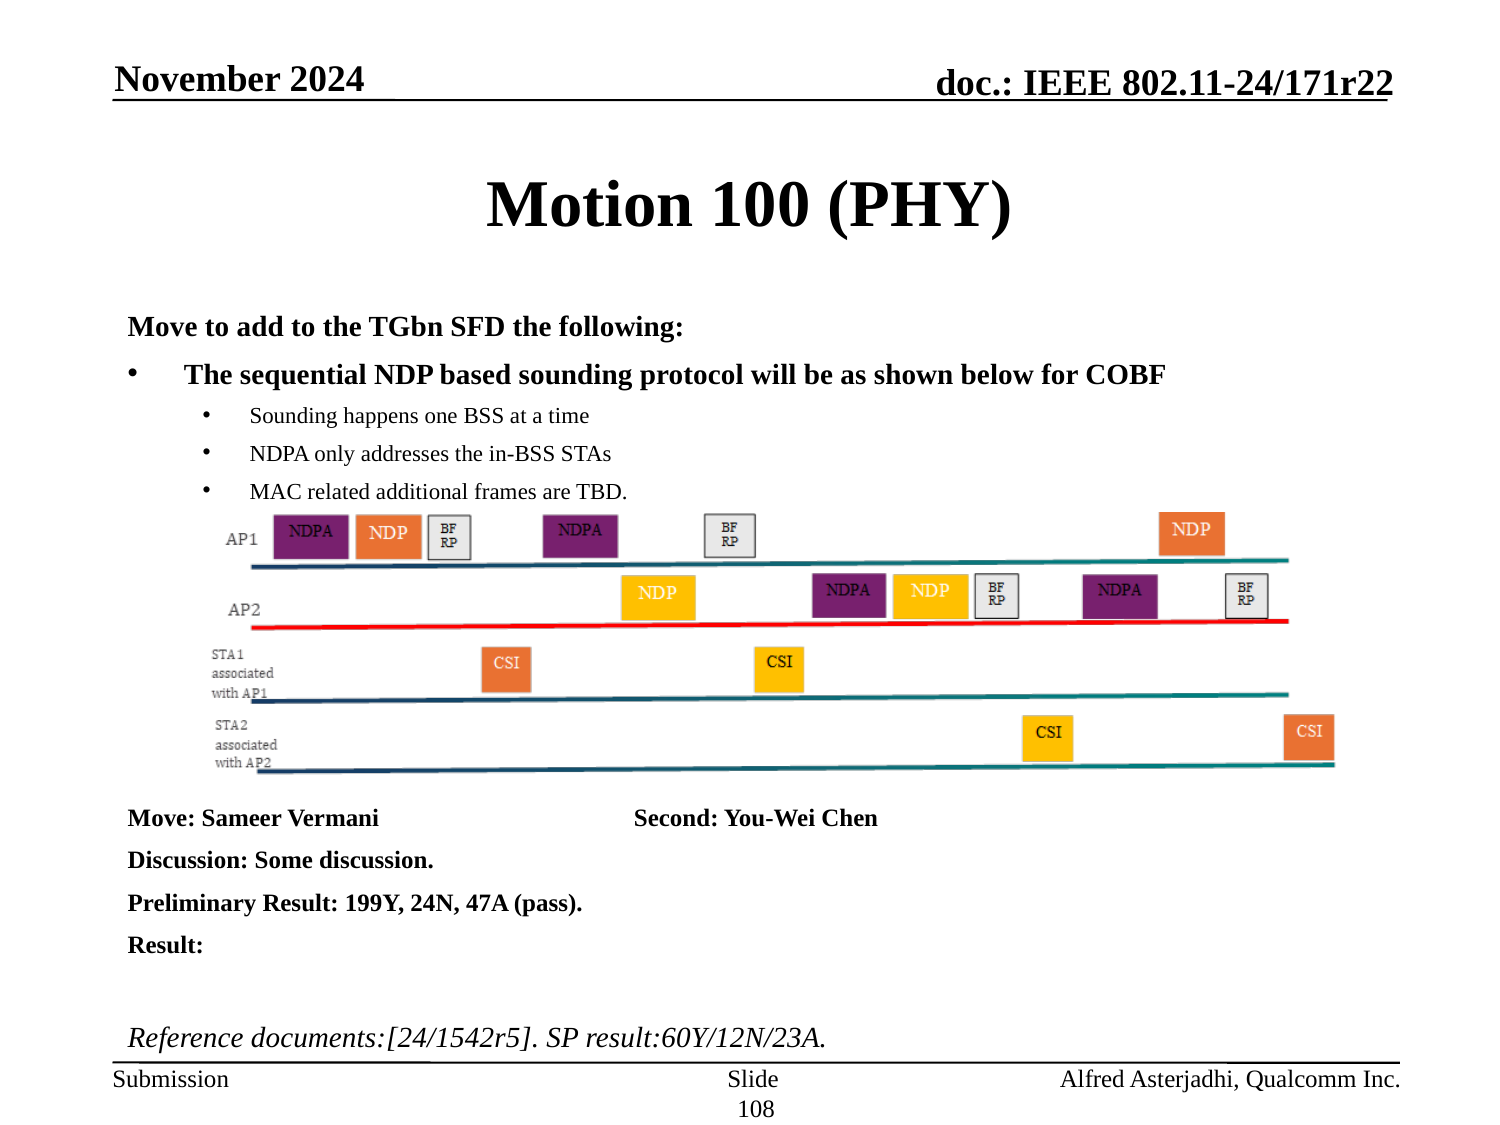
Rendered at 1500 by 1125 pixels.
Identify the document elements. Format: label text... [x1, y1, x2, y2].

picture [199, 512, 1338, 786]
footer Alfred Asterjadhi, Qualcomm Inc. [878, 1061, 1402, 1093]
title Motion 100 (PHY) [112, 112, 1388, 288]
slide_number Slide 108 [712, 1061, 800, 1123]
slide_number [114, 54, 423, 100]
list Move to add to the TGbn SFD the following: The sequential NDP based sounding protocol will be as shown below for COBF Sounding happens one BSS at a time NDPA only addresses the in-BSS STAs MAC related additional frames are TBD. Move: Sameer Vermani Second: You-Wei Chen Discussion: Some discussion. Preliminary Result: 199Y, 24N, 47A (pass). Result: Reference documents:[24/1542r5]. SP result:60Y/12N/23A. [112, 299, 1388, 1063]
